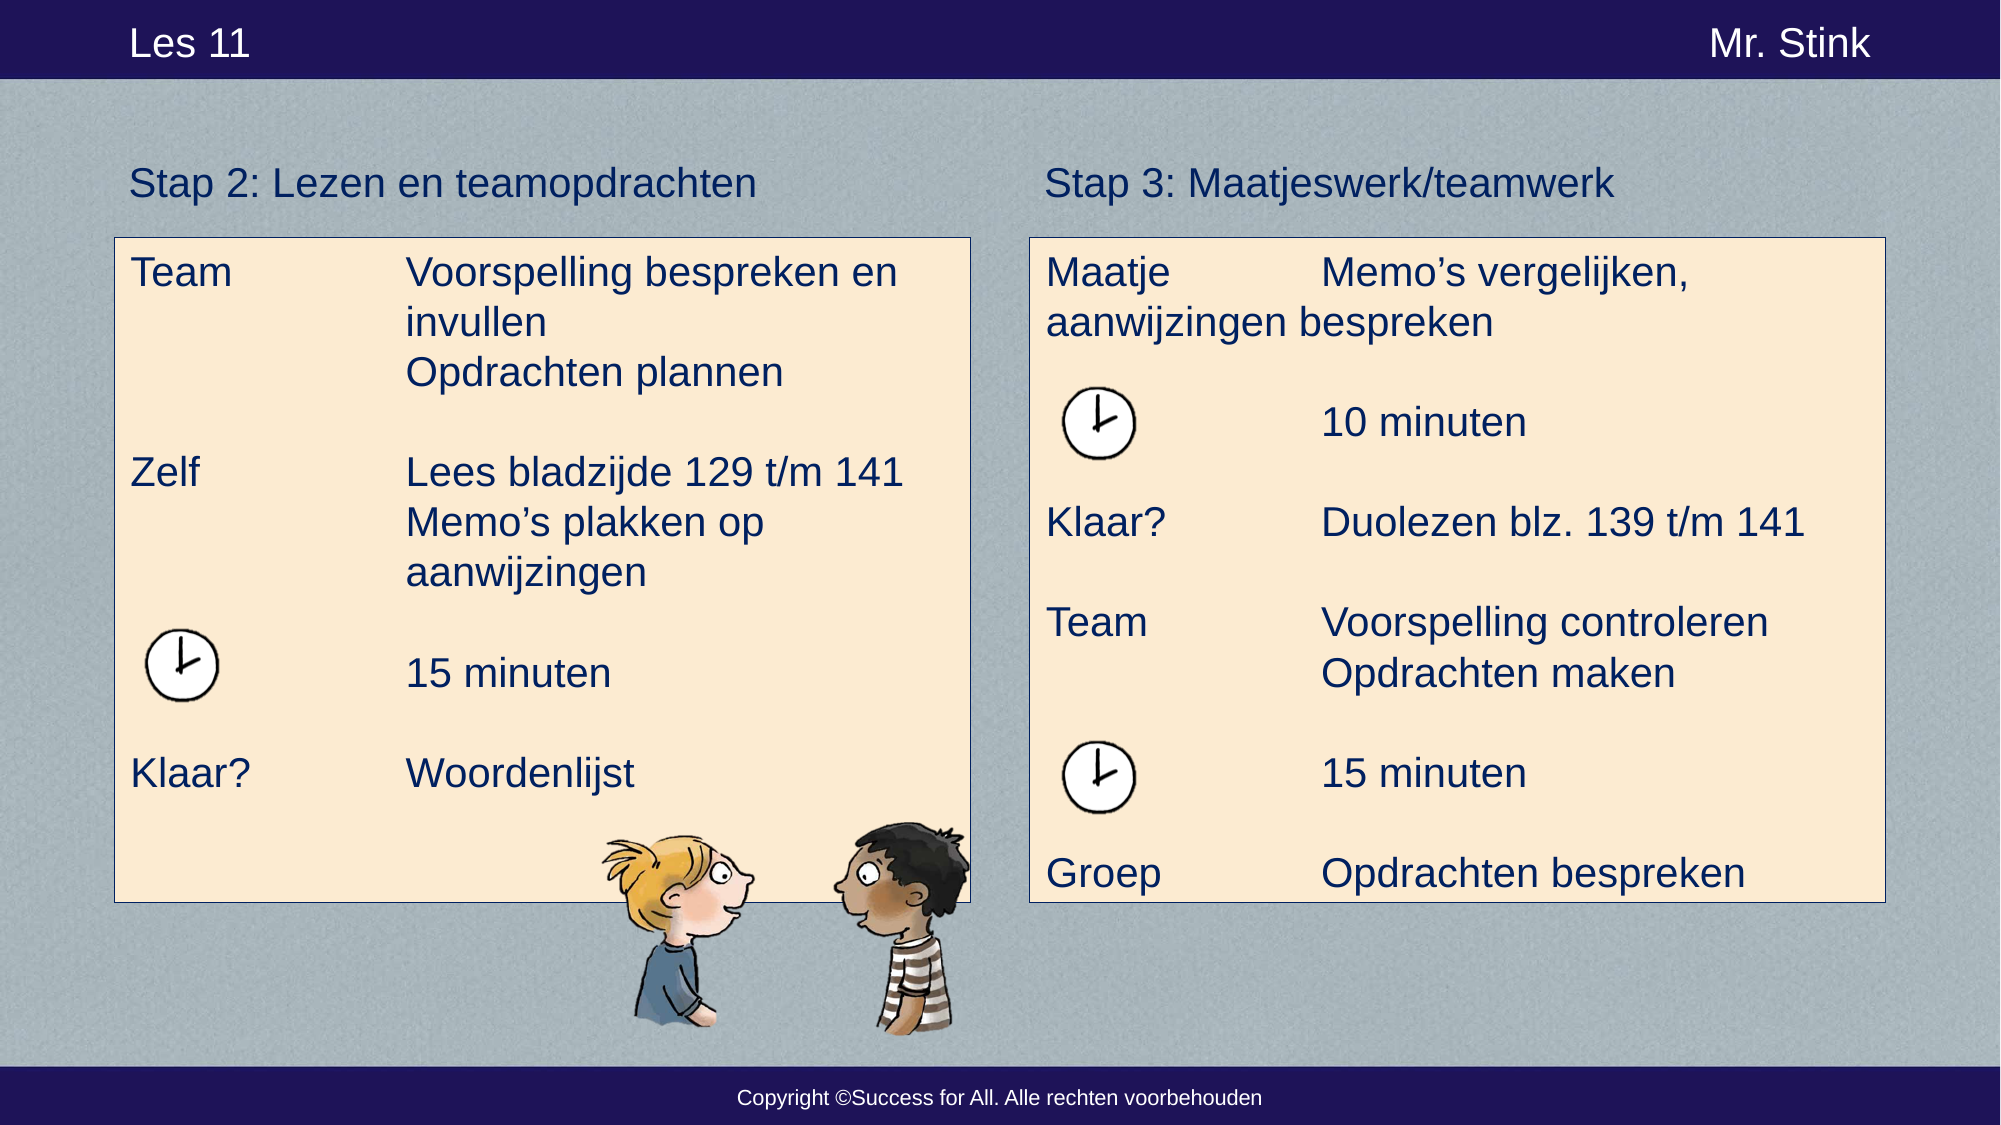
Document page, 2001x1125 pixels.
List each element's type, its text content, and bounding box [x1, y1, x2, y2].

text_box Stap 2: Lezen en teamopdrachten [114, 148, 907, 214]
text_box Team Voorspelling bespreken en invullen Opdrachten plannen Zelf Lees bladzijde 129 t/m 141 Memo’s plakken op aanwijzingen 15 minuten Klaar? Woordenlijst [114, 237, 971, 903]
text_box Maatje Memo’s vergelijken, aanwijzingen bespreken 10 minuten Klaar? Duolezen blz. 139 t/m 141 Team Voorspelling controleren Opdrachten maken 15 minuten Groep Opdrachten bespreken [1029, 237, 1886, 903]
text_box Mr. Stink [999, 8, 1886, 73]
text_box Stap 3: Maatjeswerk/teamwerk [1029, 148, 1822, 214]
text_box Copyright ©Success for All. Alle rechten voorbehouden [0, 1076, 2000, 1125]
text_box Les 11 [114, 8, 354, 73]
picture [0, 0, 2001, 1125]
